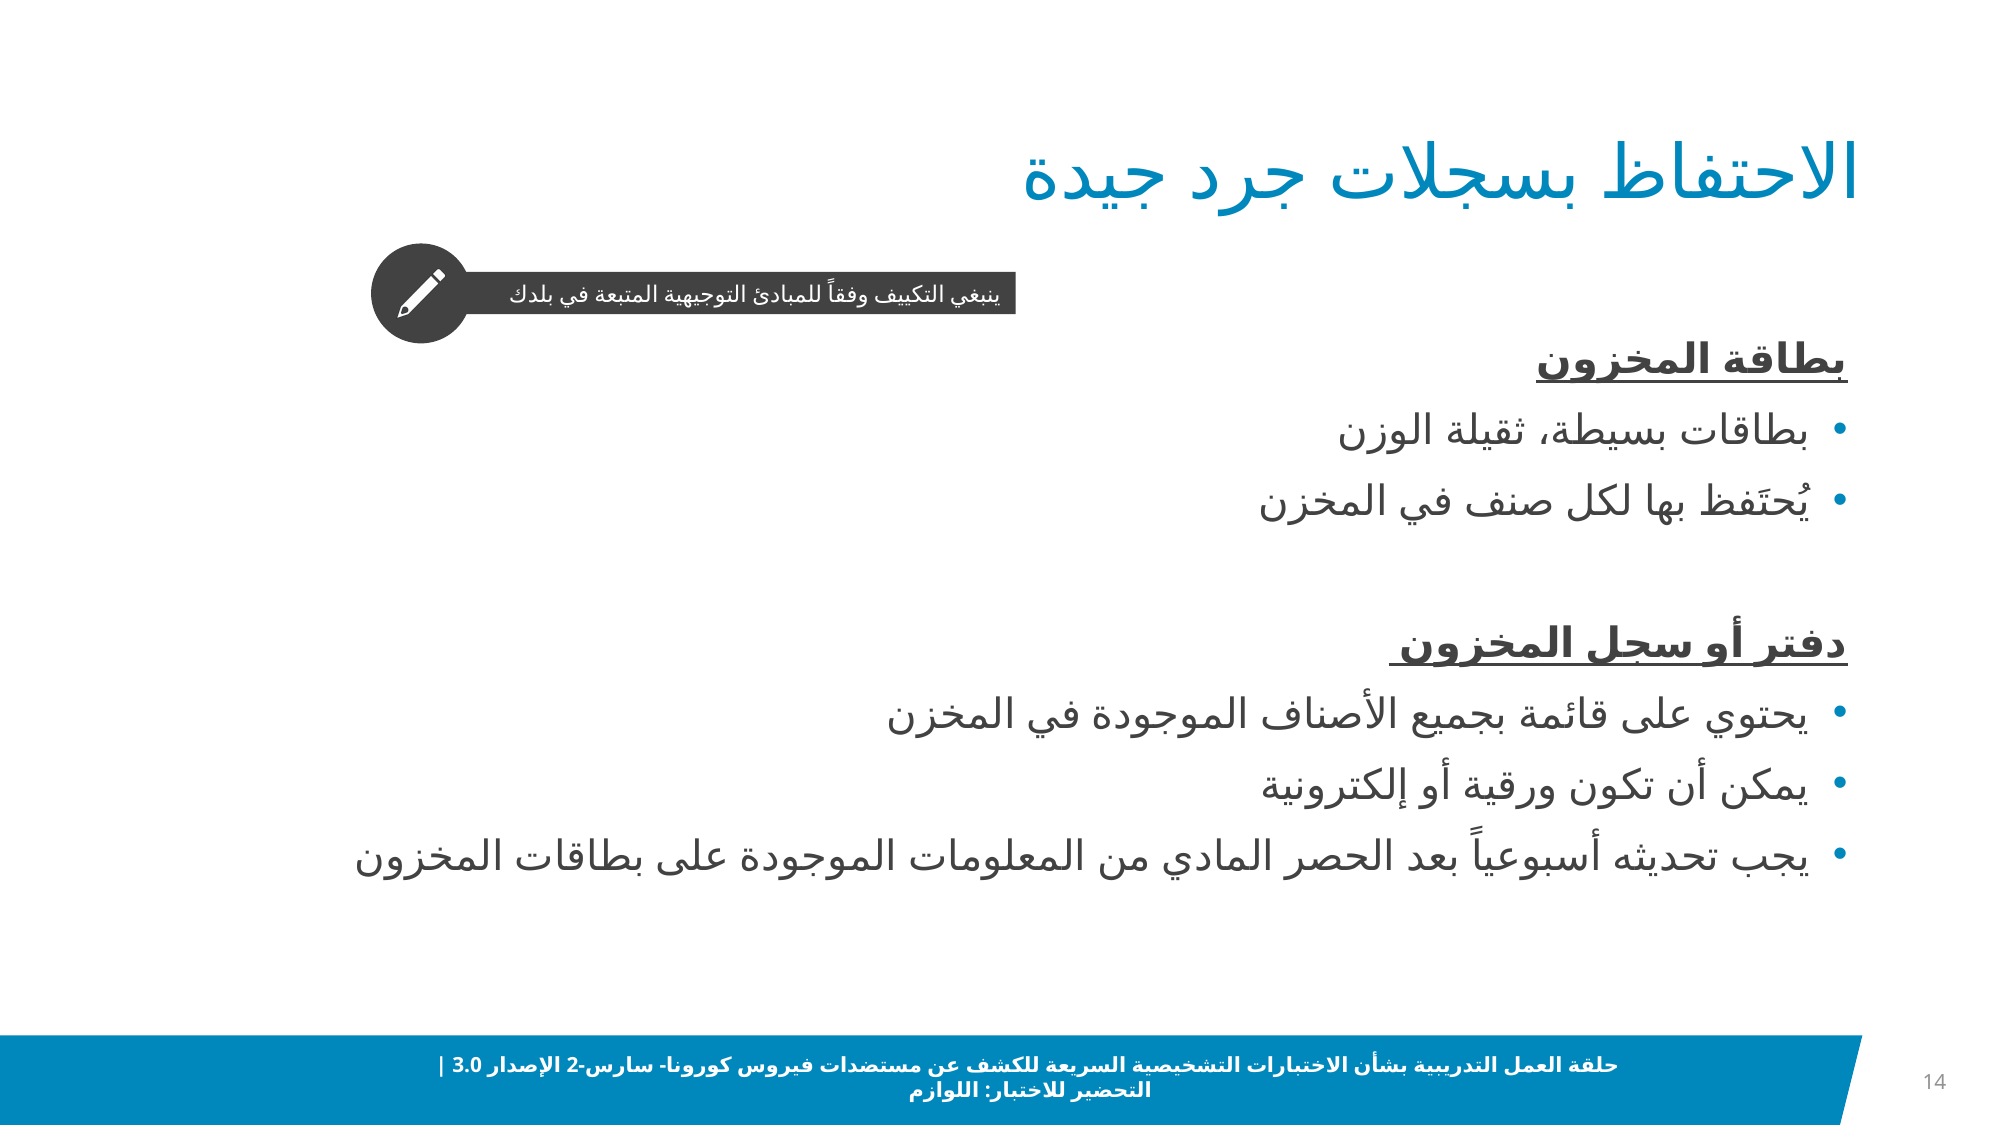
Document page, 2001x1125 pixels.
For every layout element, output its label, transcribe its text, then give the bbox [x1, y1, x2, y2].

slide_number 14 [1862, 1035, 1947, 1125]
title الاحتفاظ بسجلات جرد جيدة [137, 59, 1863, 215]
list بطاقة المخزون بطاقات بسيطة، ثقيلة الوزن يُحتَفظ بها لكل صنف في المخزن دفتر أو سجل المخزون يحتوي على قائمة بجميع الأصناف الموجودة في المخزن يمكن أن تكون ورقية أو إلكترونية يجب تحديثه أسبوعياً بعد الحصر المادي من المعلومات الموجودة على بطاقات المخزون [137, 324, 1863, 1054]
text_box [372, 244, 1016, 343]
footer حلقة العمل التدريبية بشأن الاختبارات التشخيصية السريعة للكشف عن مستضدات فيروس كورونا- سارس-2 الإصدار 3.0 | التحضير للاختبار: اللوازم [427, 1035, 1628, 1118]
